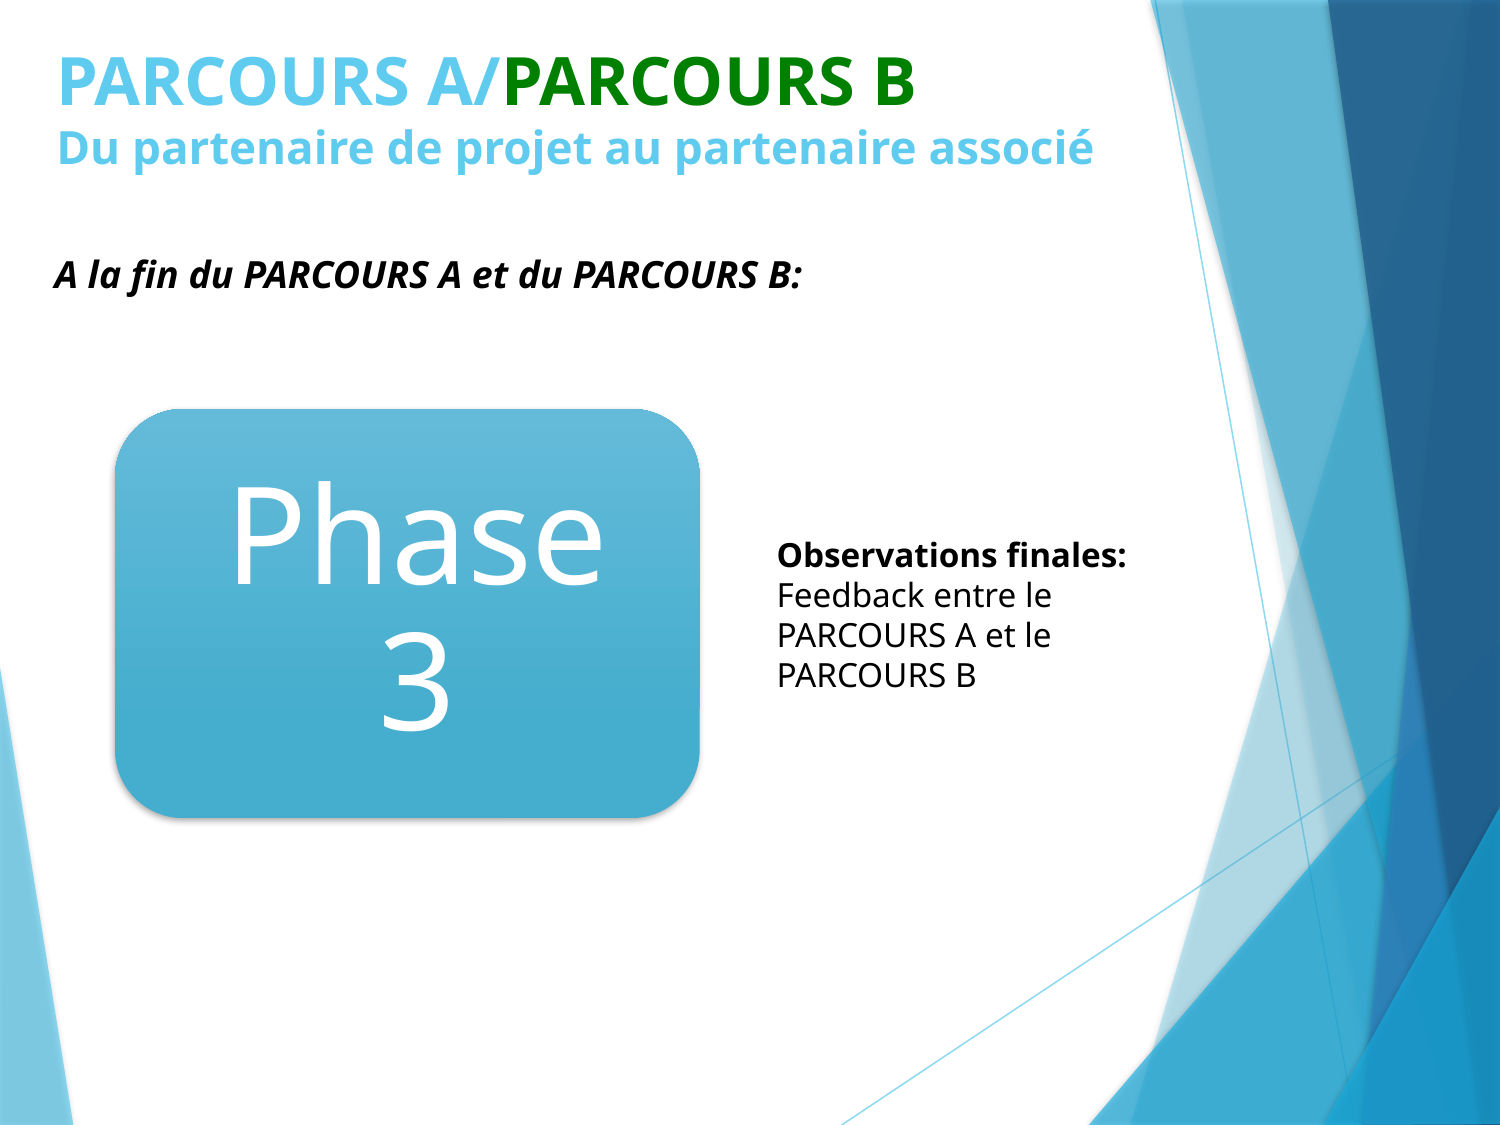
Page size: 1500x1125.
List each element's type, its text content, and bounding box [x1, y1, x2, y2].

text_box A la fin du PARCOURS A et du PARCOURS B: [39, 243, 963, 304]
title PARCOURS A/PARCOURS B Du partenaire de projet au partenaire associé [41, 30, 1415, 197]
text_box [28, 325, 1372, 1125]
